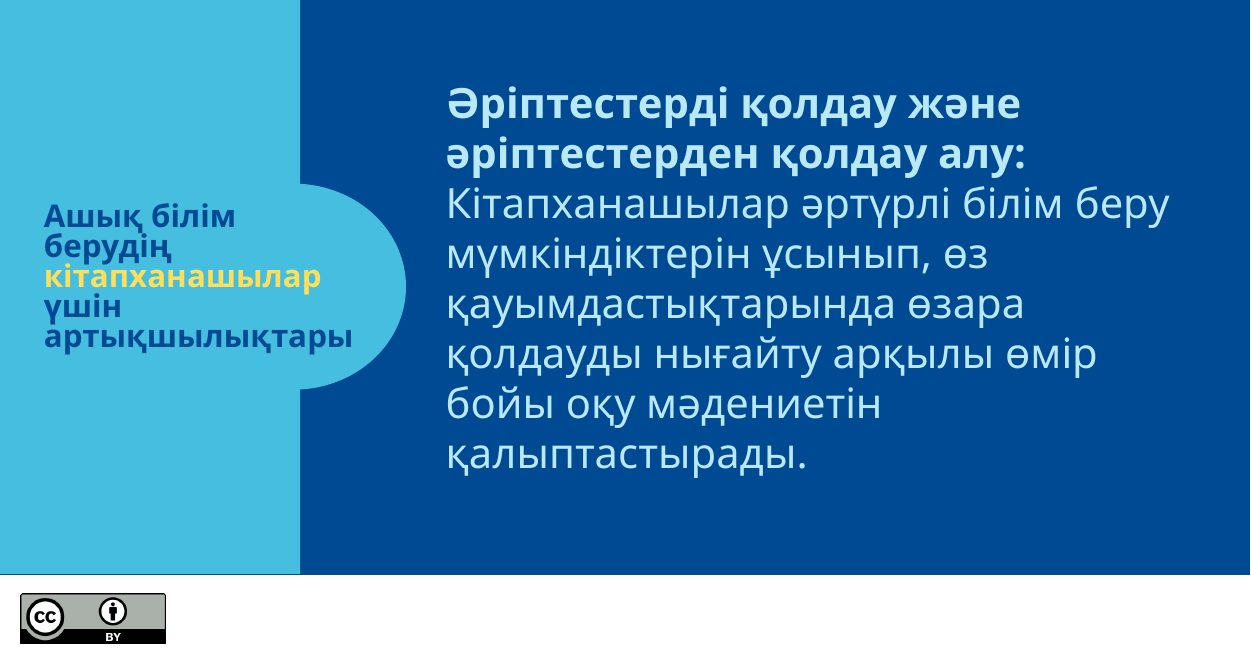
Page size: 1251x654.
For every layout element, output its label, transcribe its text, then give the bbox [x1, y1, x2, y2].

text_box [222, 366, 366, 390]
picture [20, 592, 166, 645]
text_box [0, 582, 1250, 654]
text_box Әріптестерді қолдау және әріптестерден қолдау алу: Кітапханашылар әртүрлі білім беру мүмкіндіктерін ұсынып, өз қауымдастықтарында өзара қолдауды нығайту арқылы өмір бойы оқу мәдениетін қалыптастырады. [433, 64, 1196, 490]
text_box [252, 183, 336, 191]
text_box [0, 0, 301, 574]
text_box Ашық білім берудің кітапханашылар үшін артықшылықтары [31, 191, 373, 366]
text_box [373, 213, 407, 360]
